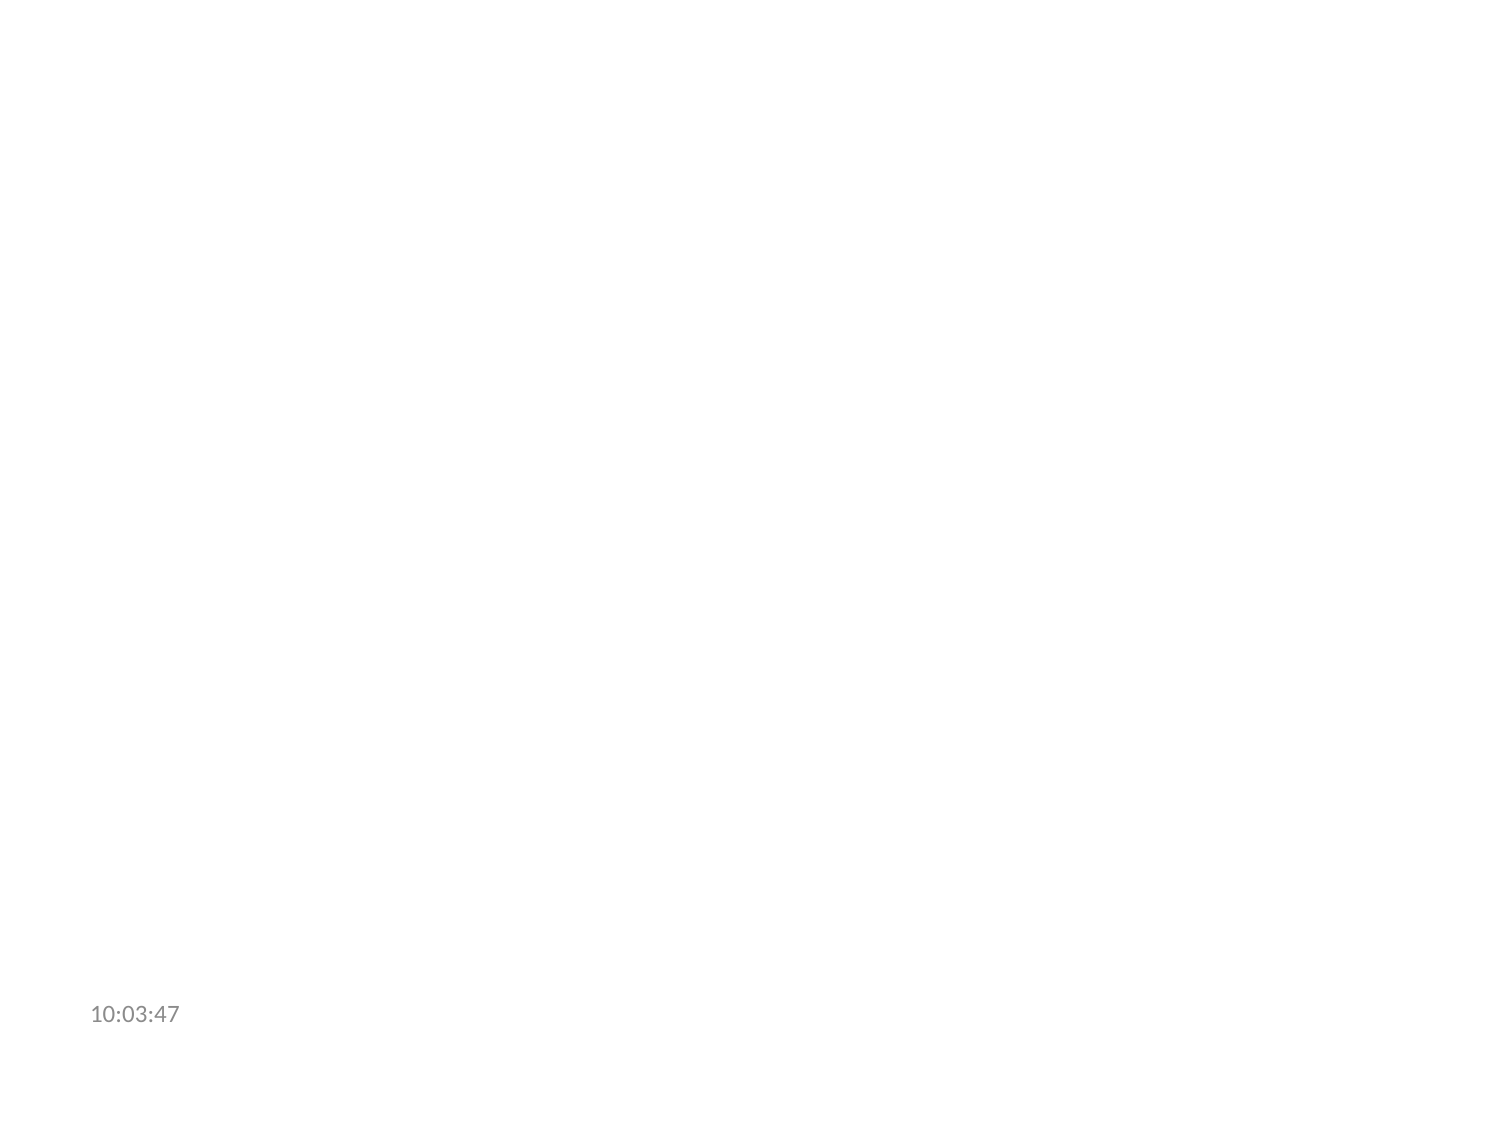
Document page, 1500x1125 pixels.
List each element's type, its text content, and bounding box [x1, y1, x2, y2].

text_box 15:35:09 [75, 982, 425, 1043]
